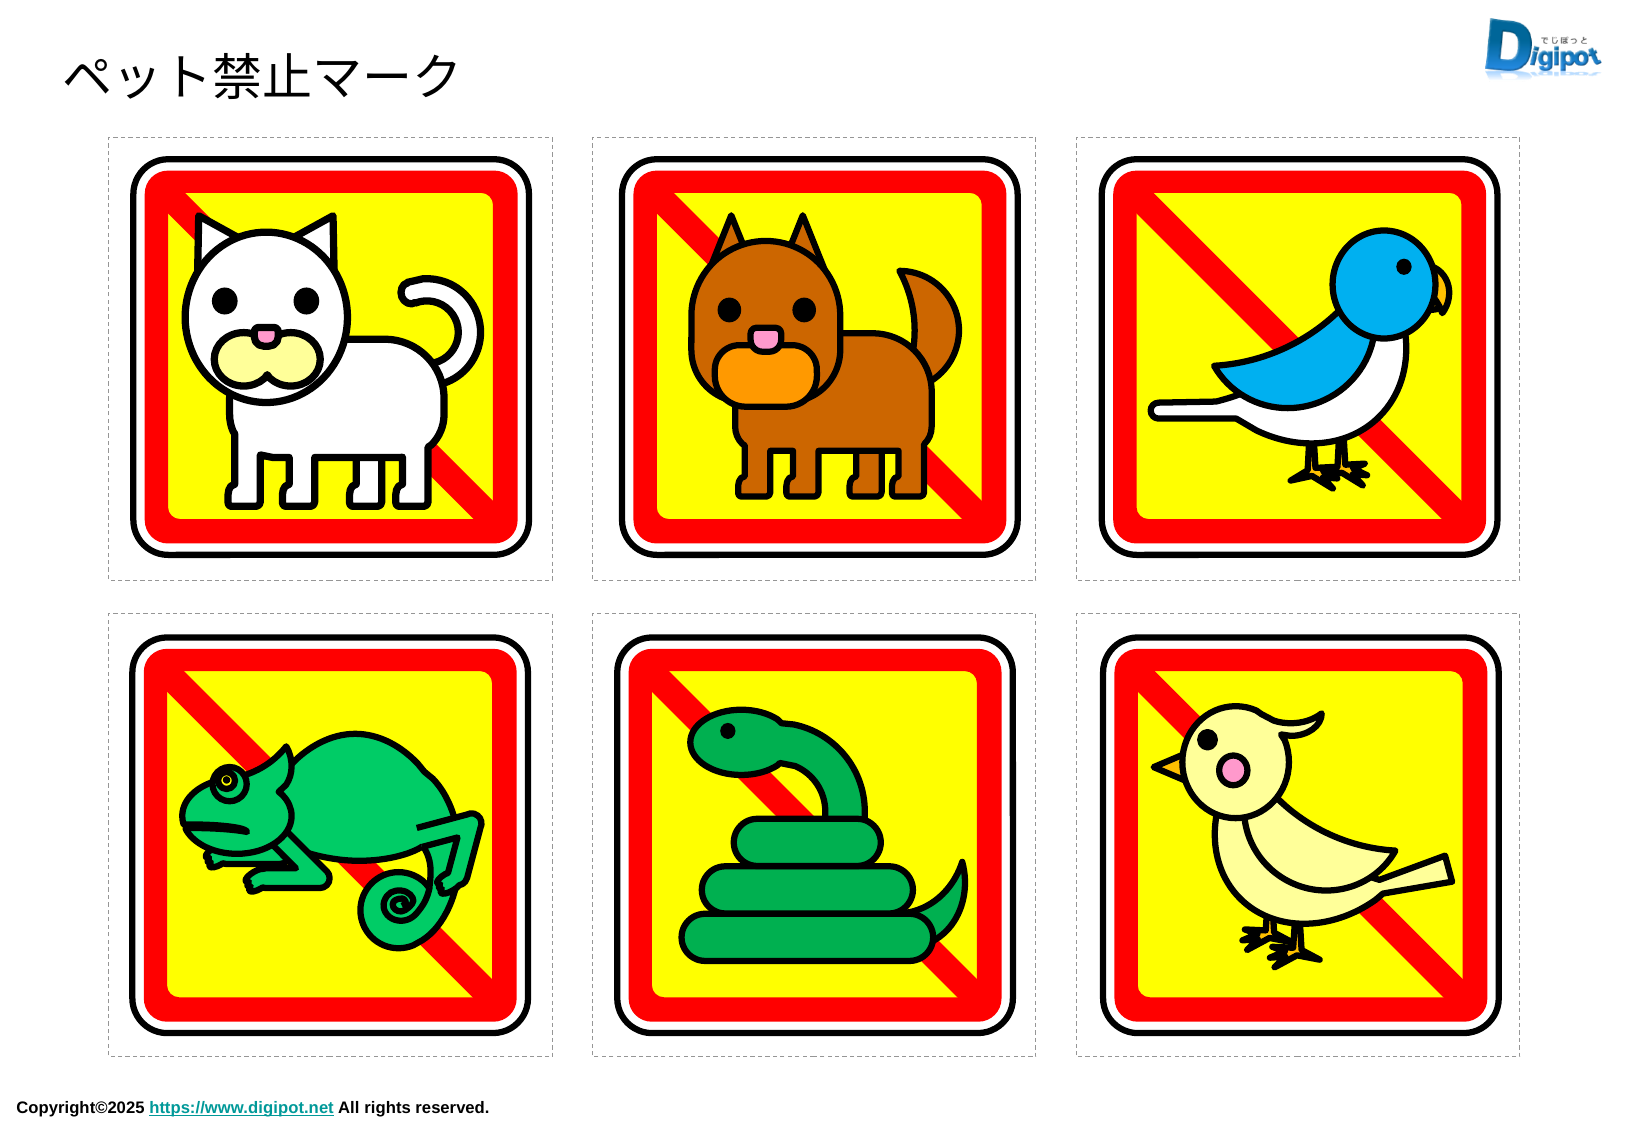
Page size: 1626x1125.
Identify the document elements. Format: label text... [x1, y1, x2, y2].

text_box ペット禁止マーク [47, 38, 478, 113]
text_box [132, 637, 529, 1034]
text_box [1102, 637, 1499, 1034]
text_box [1101, 158, 1498, 556]
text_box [133, 158, 530, 556]
picture [1485, 18, 1602, 82]
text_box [616, 637, 1014, 1034]
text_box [621, 158, 1018, 556]
